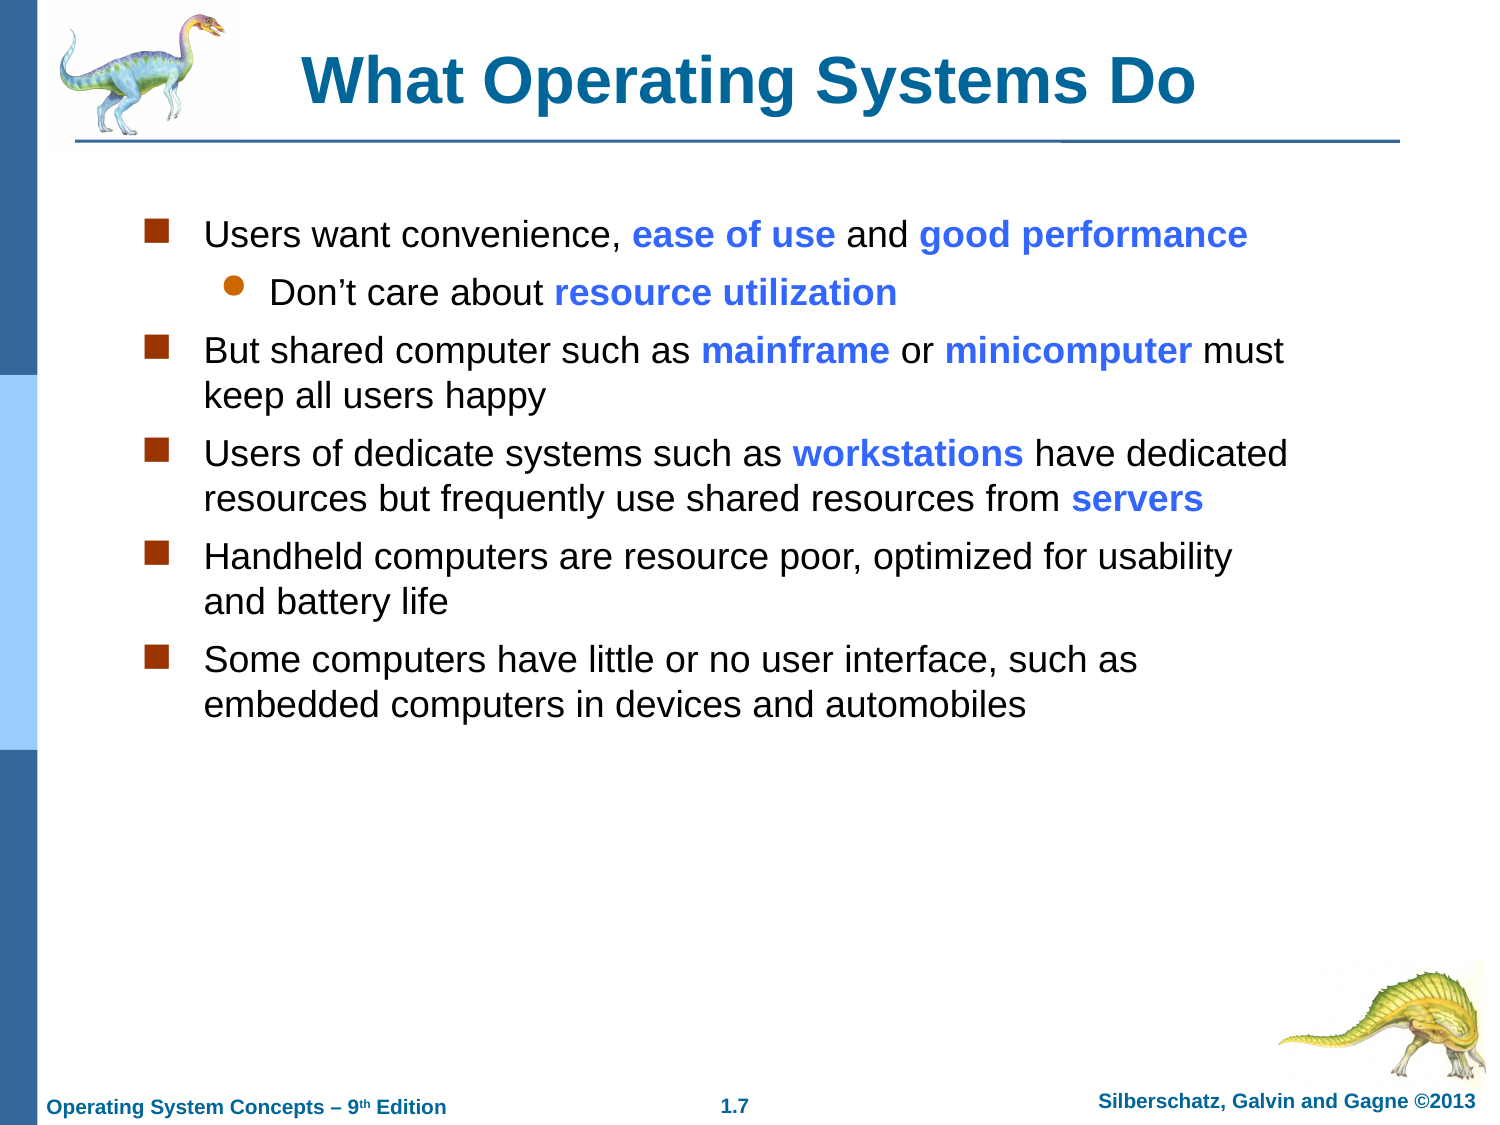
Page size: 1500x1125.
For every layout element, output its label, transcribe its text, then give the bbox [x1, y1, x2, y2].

picture [1275, 959, 1486, 1090]
title What Operating Systems Do [74, 29, 1426, 125]
list Users want convenience, ease of use and good performance Don’t care about resource utilization But shared computer such as mainframe or minicomputer must keep all users happy Users of dedicate systems such as workstations have dedicated resources but frequently use shared resources from servers Handheld computers are resource poor, optimized for usability and battery life Some computers have little or no user interface, such as embedded computers in devices and automobiles [132, 202, 1322, 946]
picture [46, 0, 243, 149]
